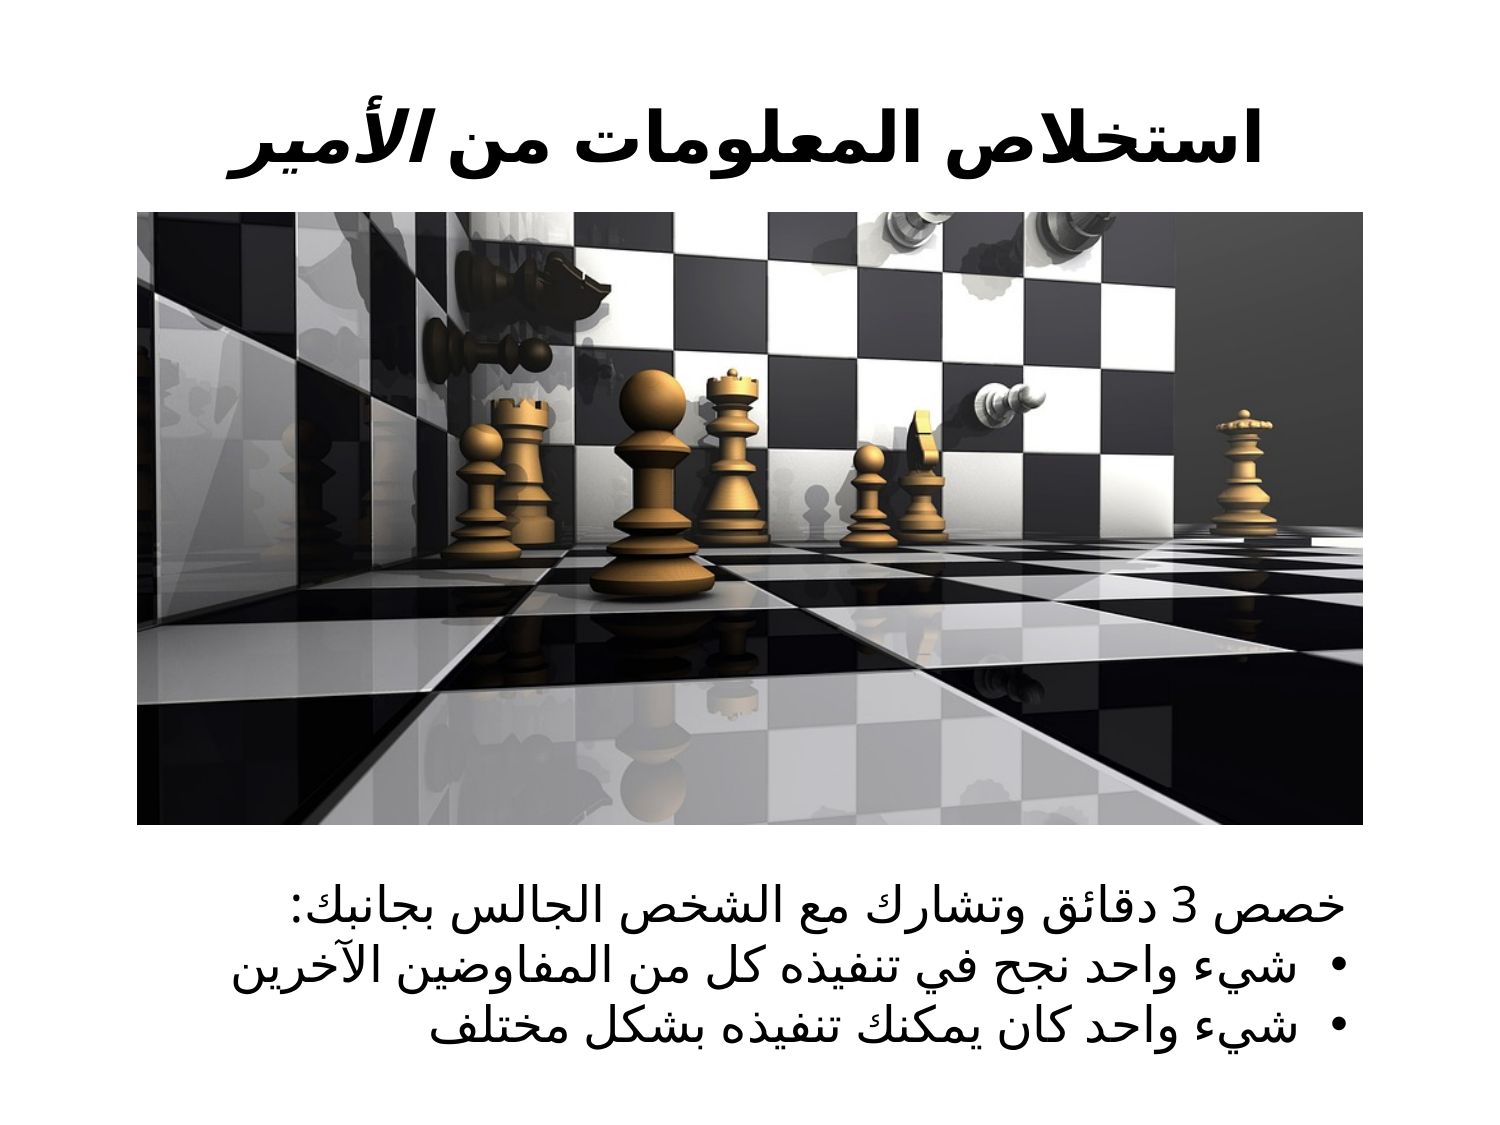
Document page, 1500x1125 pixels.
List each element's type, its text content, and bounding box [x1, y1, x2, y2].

text_box استخلاص المعلومات من الأمير [74, 0, 1425, 188]
text_box خصص 3 دقائق وتشارك مع الشخص الجالس بجانبك: شيء واحد نجح في تنفيذه كل من المفاوضين الآخرين شيء واحد كان يمكنك تنفيذه بشكل مختلف [0, 865, 1363, 1120]
picture [137, 212, 1363, 826]
